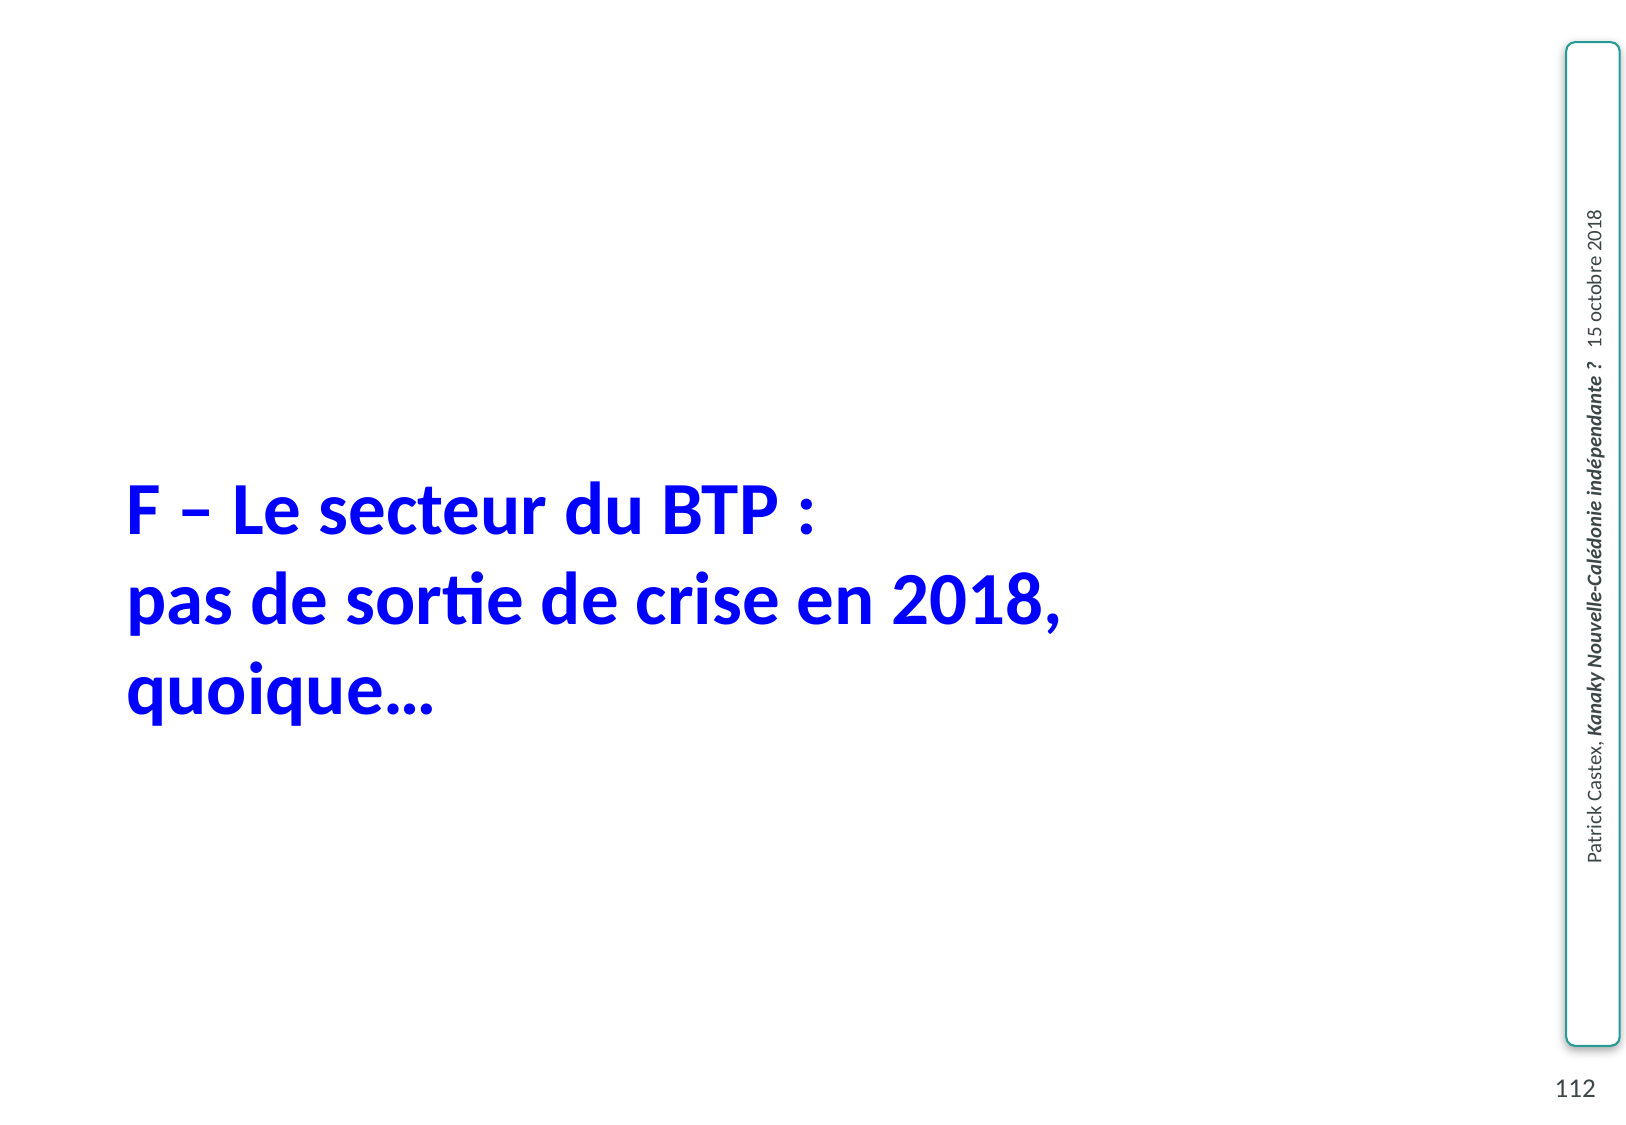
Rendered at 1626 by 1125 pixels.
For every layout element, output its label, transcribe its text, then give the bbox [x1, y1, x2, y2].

title F – Le secteur du BTP : pas de sortie de crise en 2018, quoique… [111, 452, 1560, 794]
